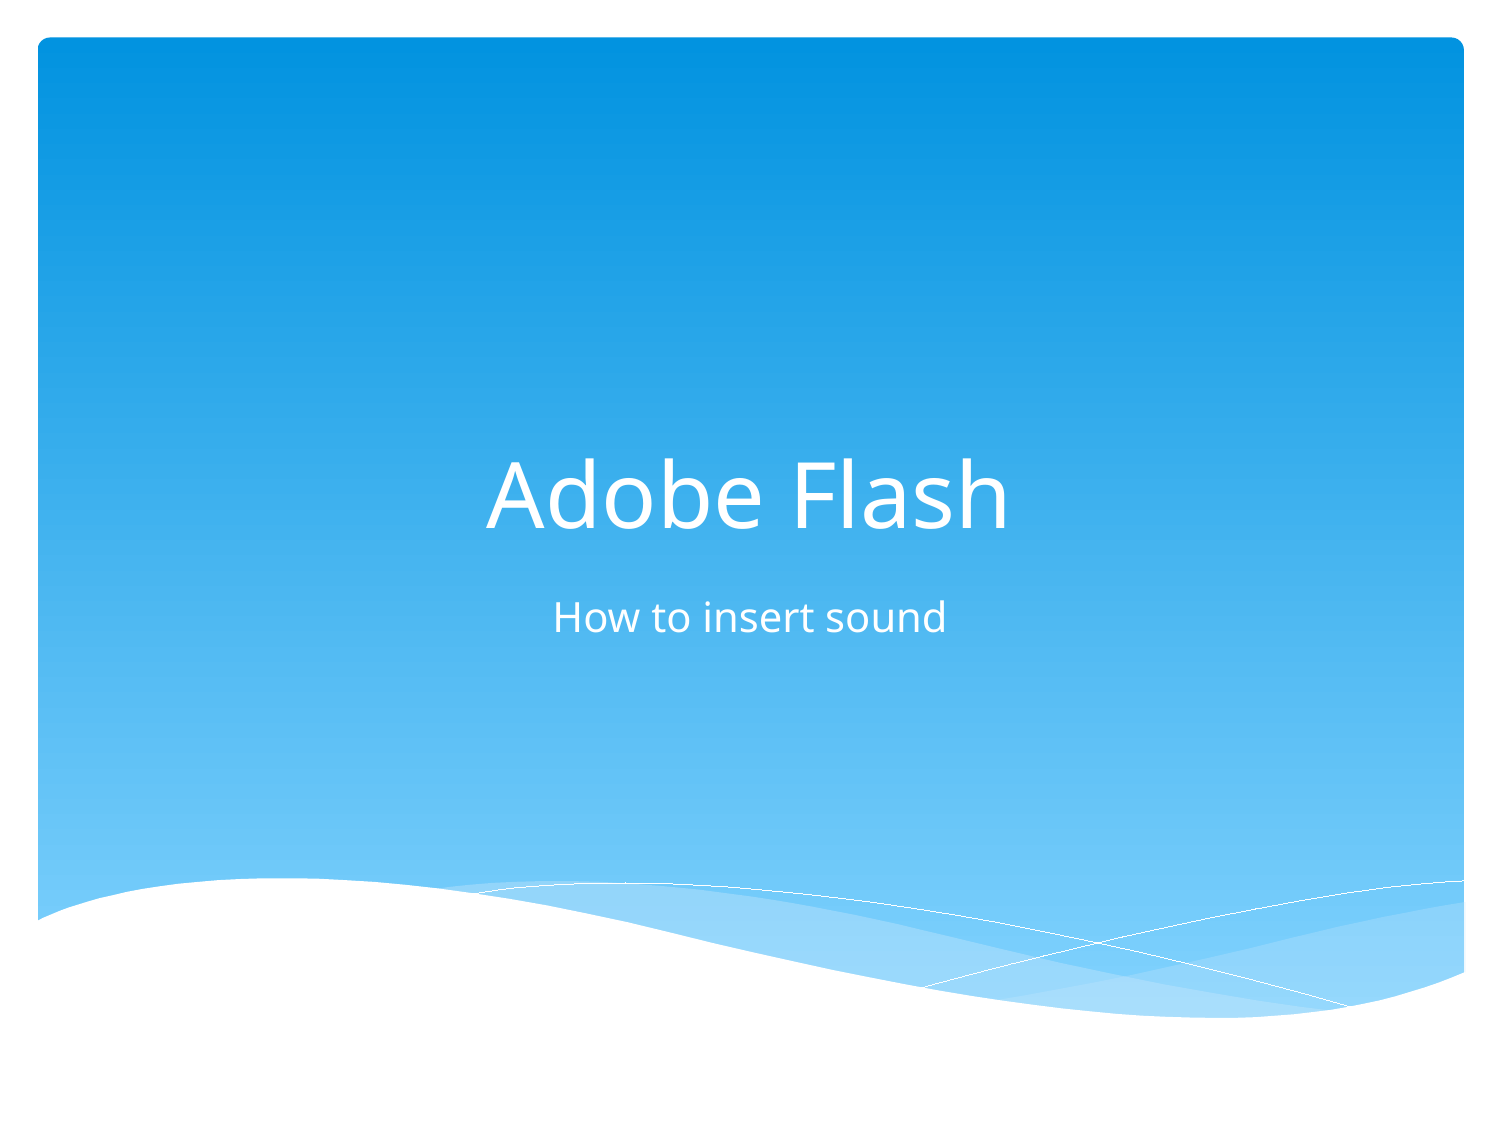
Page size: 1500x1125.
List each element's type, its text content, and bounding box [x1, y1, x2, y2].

subtitle How to insert sound [225, 583, 1275, 825]
title Adobe Flash [112, 262, 1388, 555]
